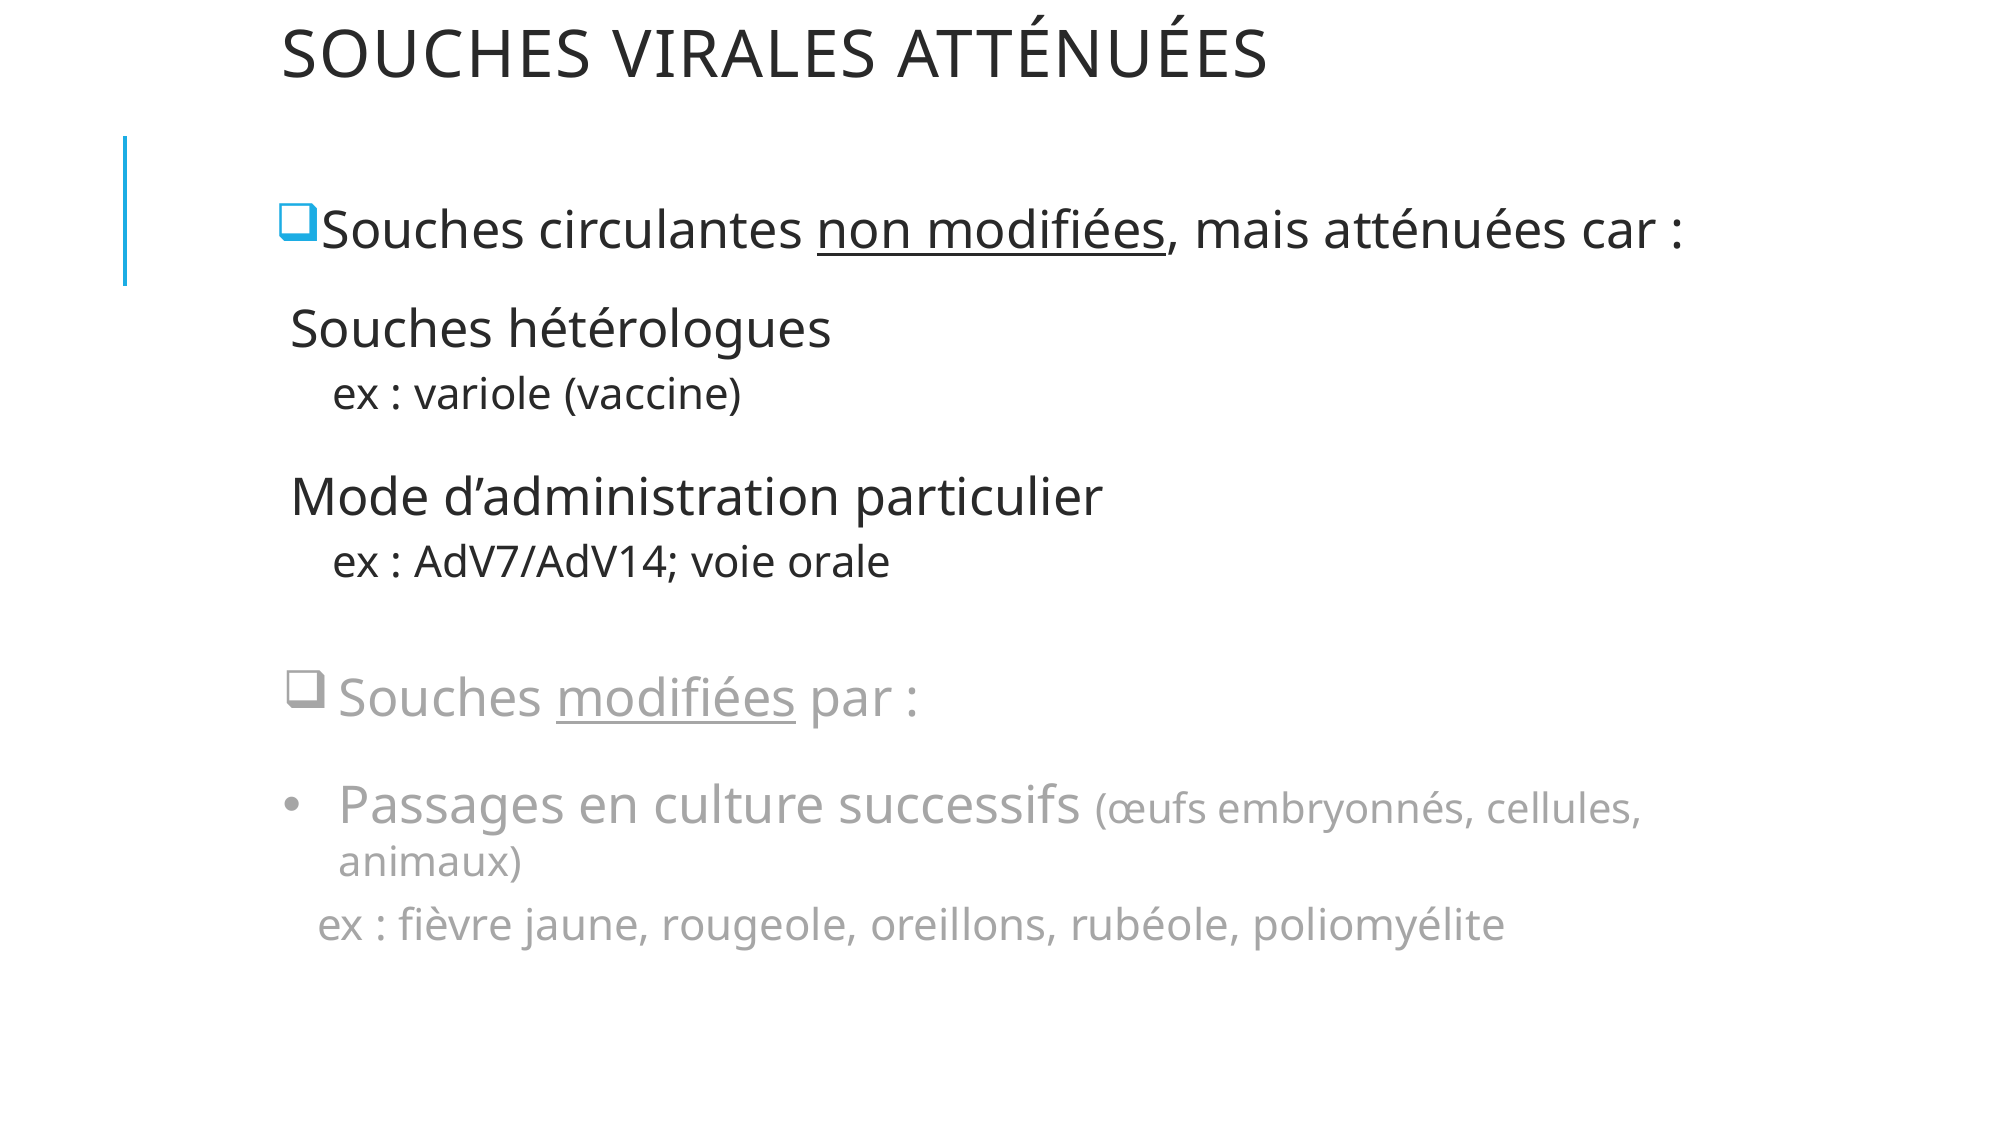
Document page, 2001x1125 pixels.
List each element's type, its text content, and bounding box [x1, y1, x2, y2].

text_box Souches modifiées par : Passages en culture successifs (œufs embryonnés, cellules, animaux) ex : fièvre jaune, rougeole, oreillons, rubéole, poliomyélite [267, 656, 1721, 1125]
title Souches virales atténuées [255, 0, 1297, 117]
list Souches circulantes non modifiées, mais atténuées car : Souches hétérologues ex : variole (vaccine) Mode d’administration particulier ex : AdV7/AdV14; voie orale [267, 196, 1709, 656]
